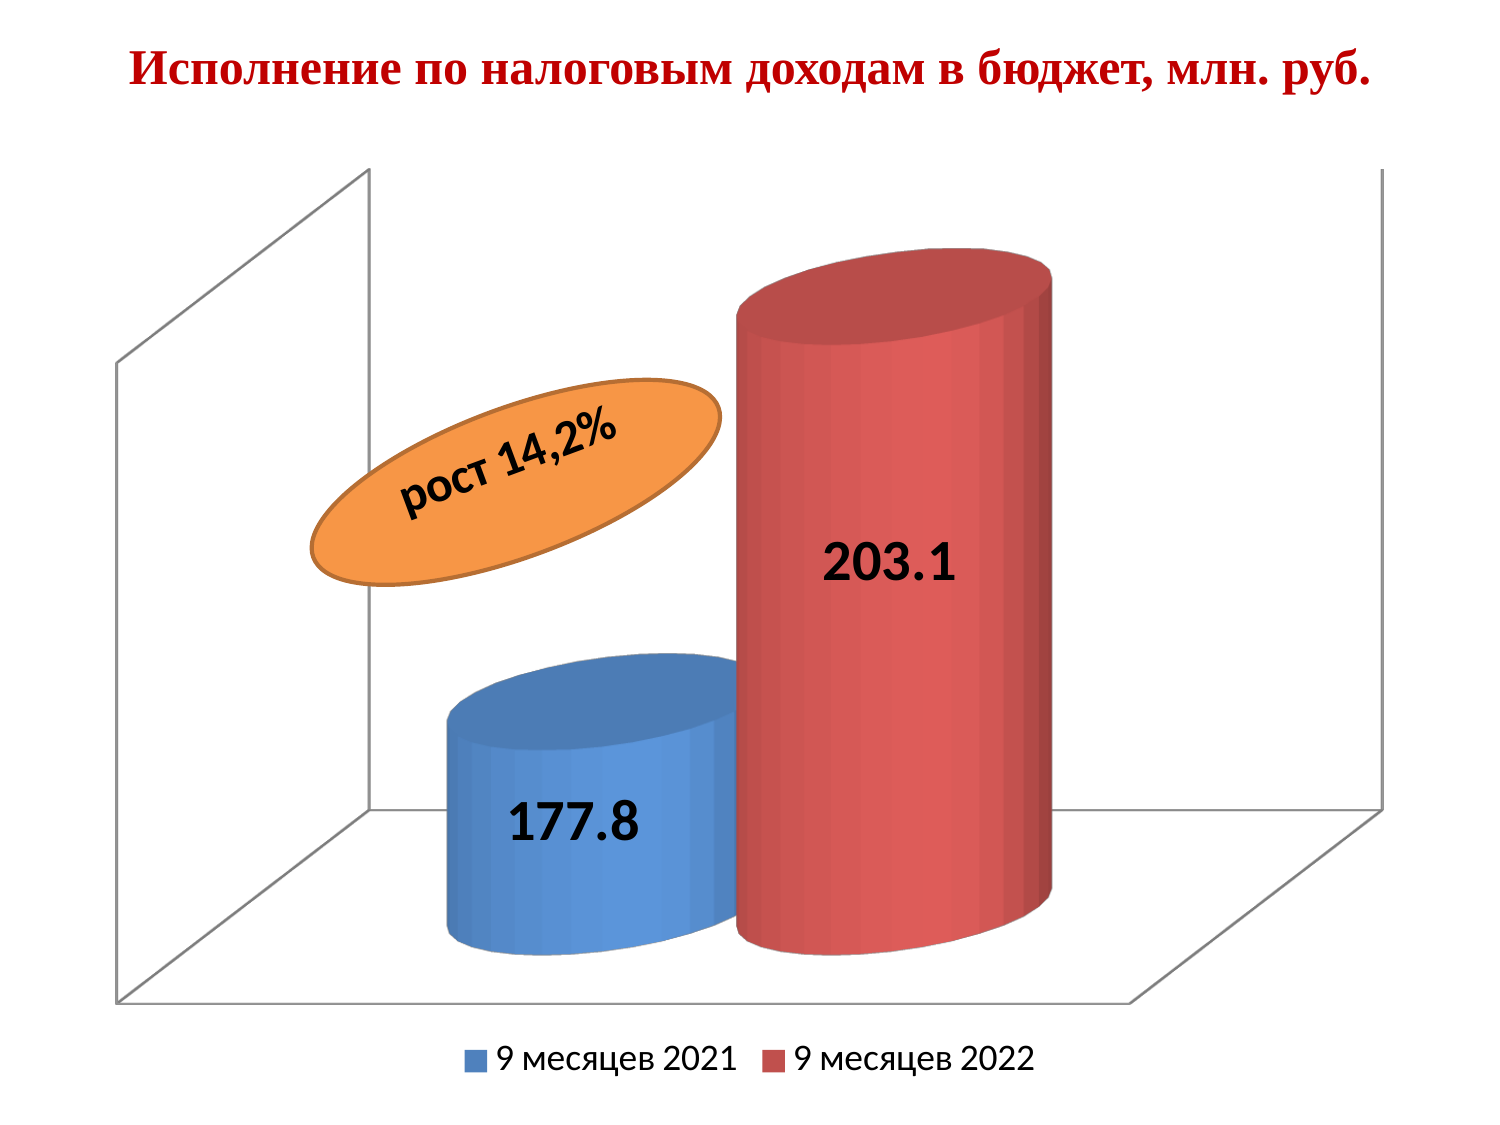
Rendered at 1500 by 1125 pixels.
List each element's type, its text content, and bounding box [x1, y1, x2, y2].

chart [74, 149, 1426, 1088]
title Исполнение по налоговым доходам в бюджет, млн. руб. [75, 24, 1425, 105]
